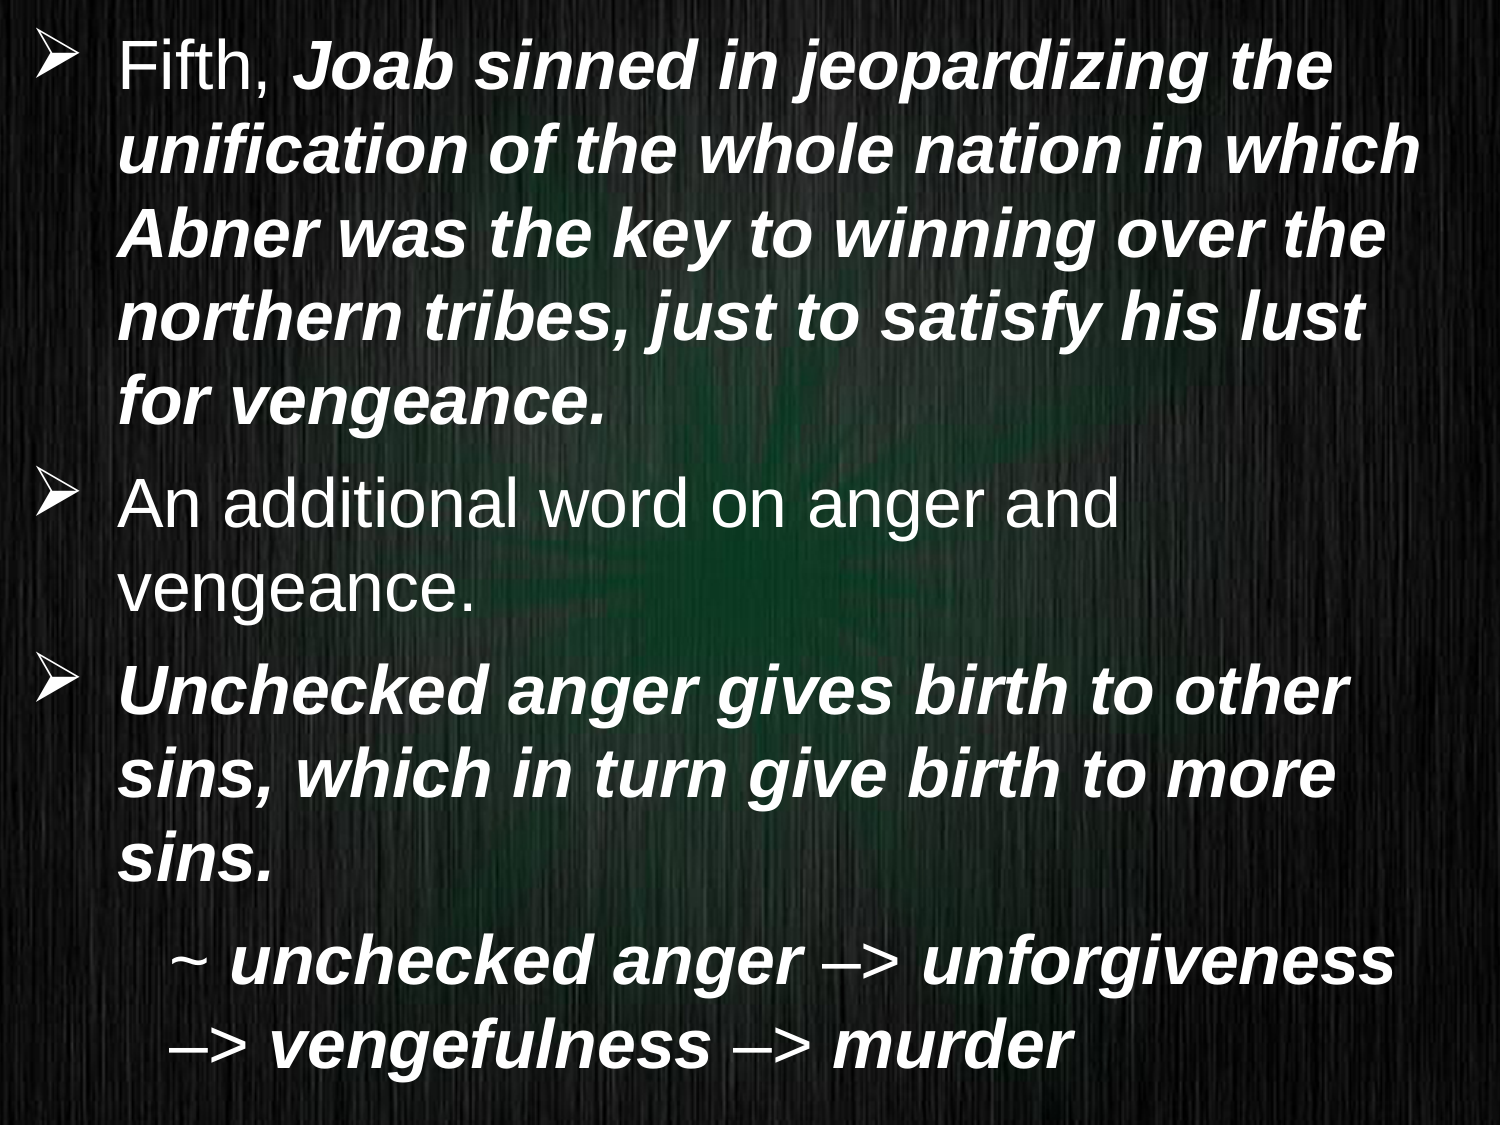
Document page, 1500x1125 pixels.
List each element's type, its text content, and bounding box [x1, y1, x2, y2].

subtitle Fifth, Joab sinned in jeopardizing the unification of the whole nation in which Abner was the key to winning over the northern tribes, just to satisfy his lust for vengeance. An additional word on anger and vengeance. Unchecked anger gives birth to other sins, which in turn give birth to more sins. ~ unchecked anger –> unforgiveness –> vengefulness –> murder [15, 12, 1485, 1112]
picture [0, 0, 1500, 1125]
